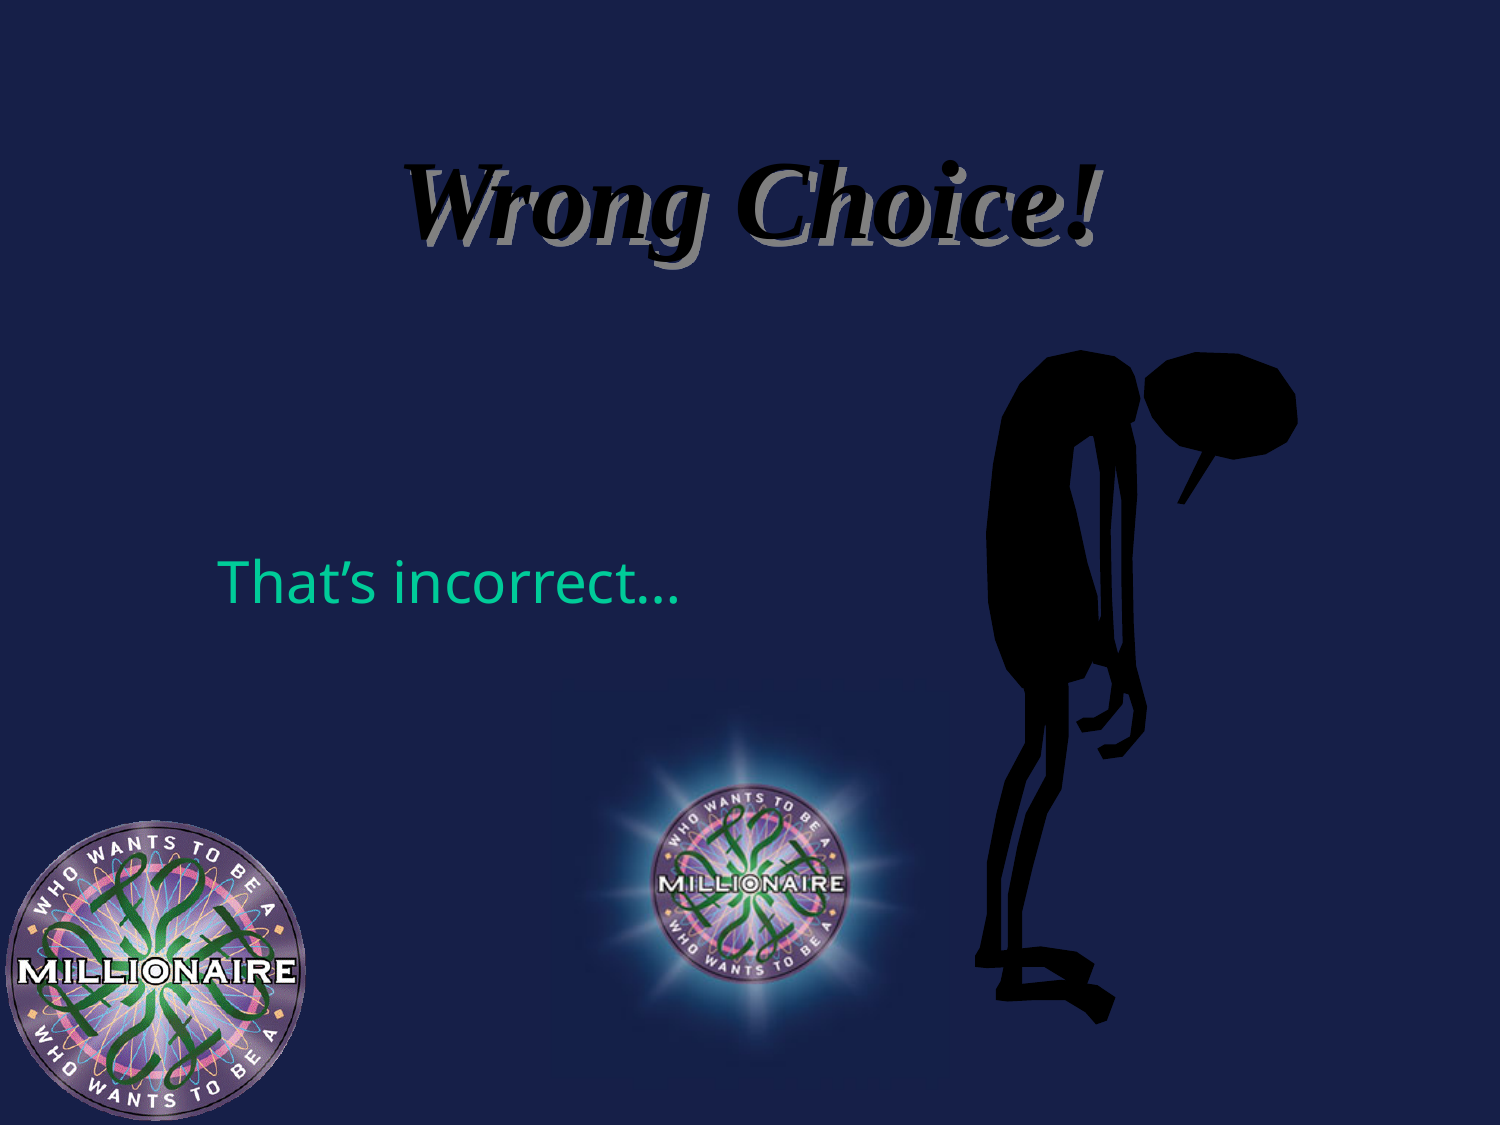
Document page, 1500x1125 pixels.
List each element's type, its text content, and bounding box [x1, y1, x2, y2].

list That’s incorrect… [87, 537, 813, 701]
picture [0, 0, 1500, 1125]
title Wrong Choice! [112, 99, 1388, 288]
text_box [974, 349, 1298, 1026]
